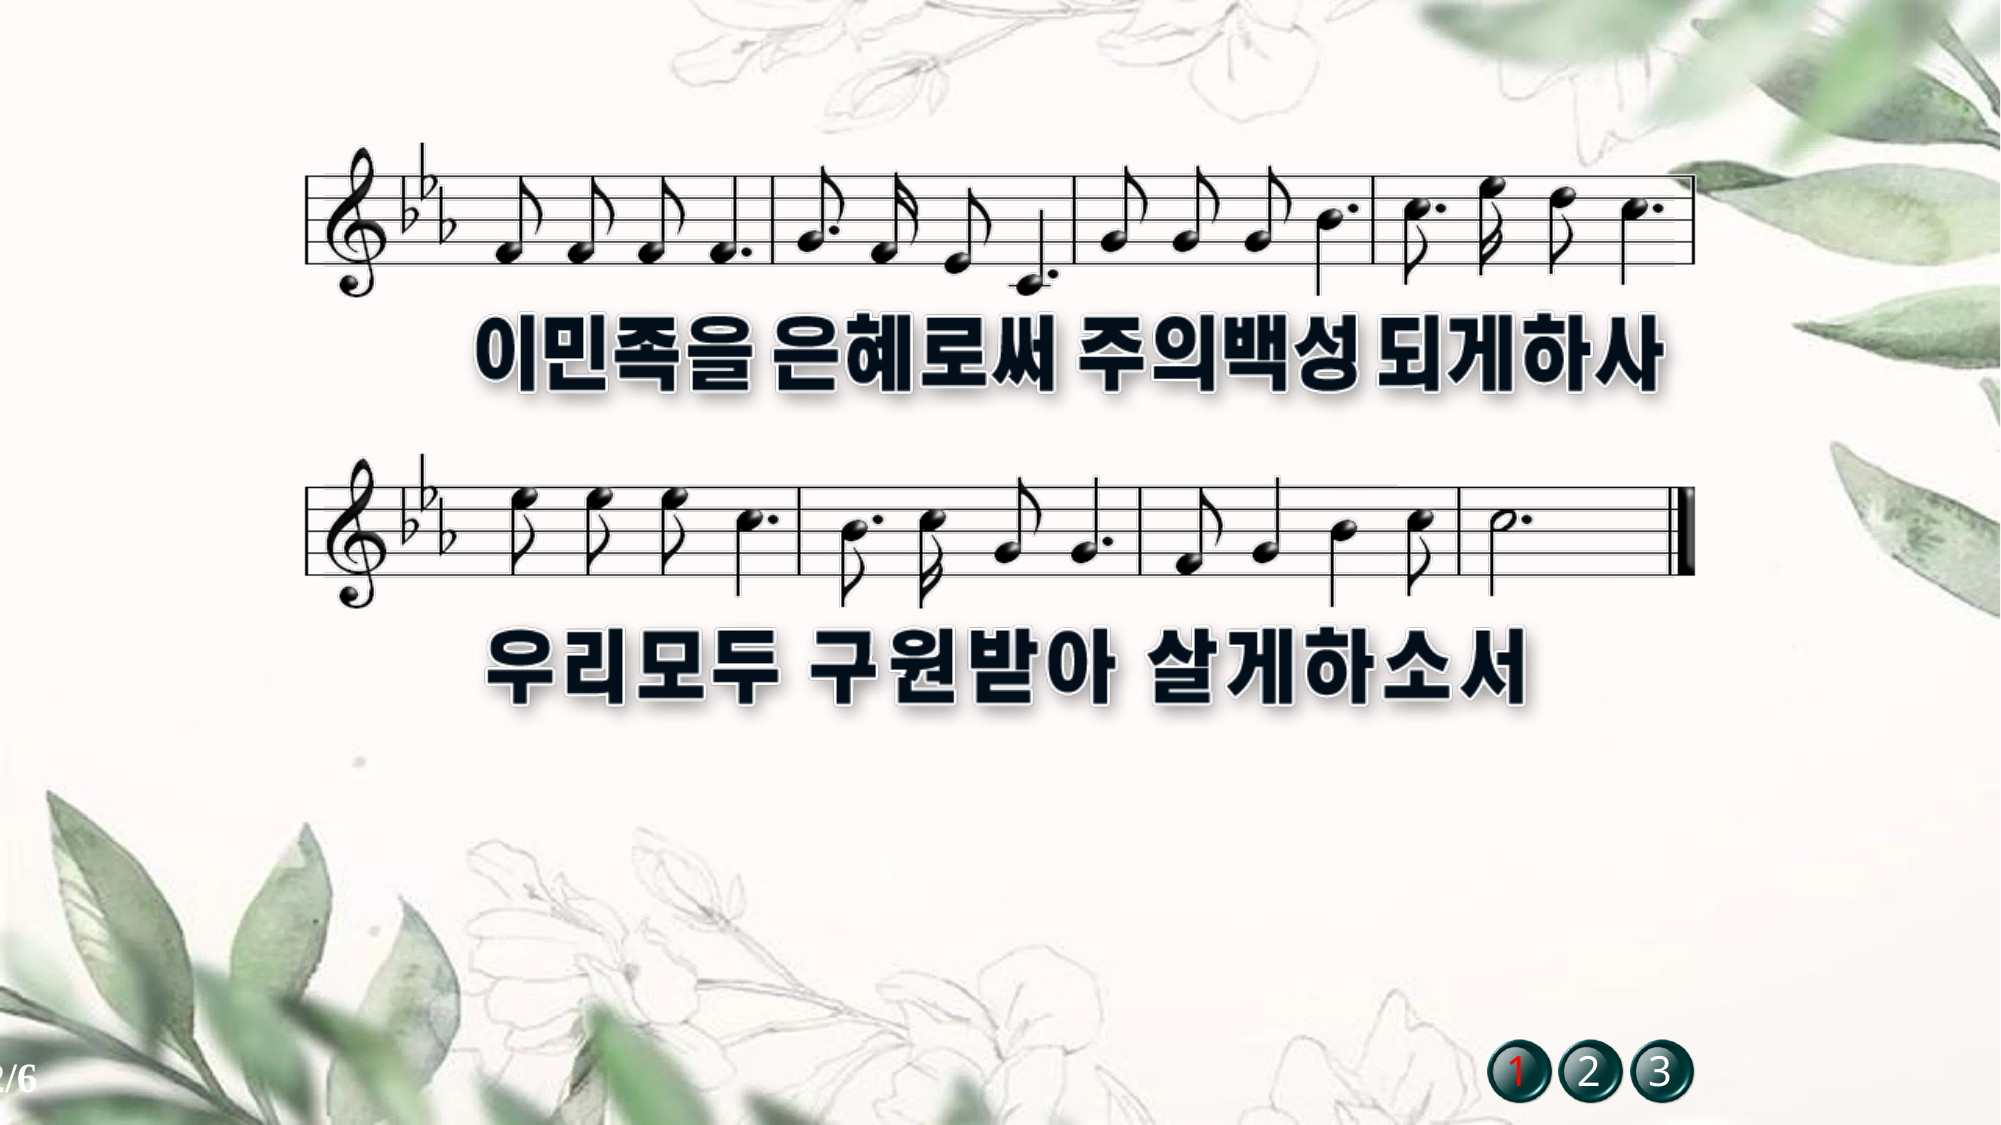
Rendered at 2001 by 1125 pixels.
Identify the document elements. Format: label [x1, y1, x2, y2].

text_box [1555, 1035, 1626, 1106]
text_box [1484, 1035, 1555, 1106]
picture [0, 0, 2001, 1125]
text_box [1627, 1035, 1697, 1106]
